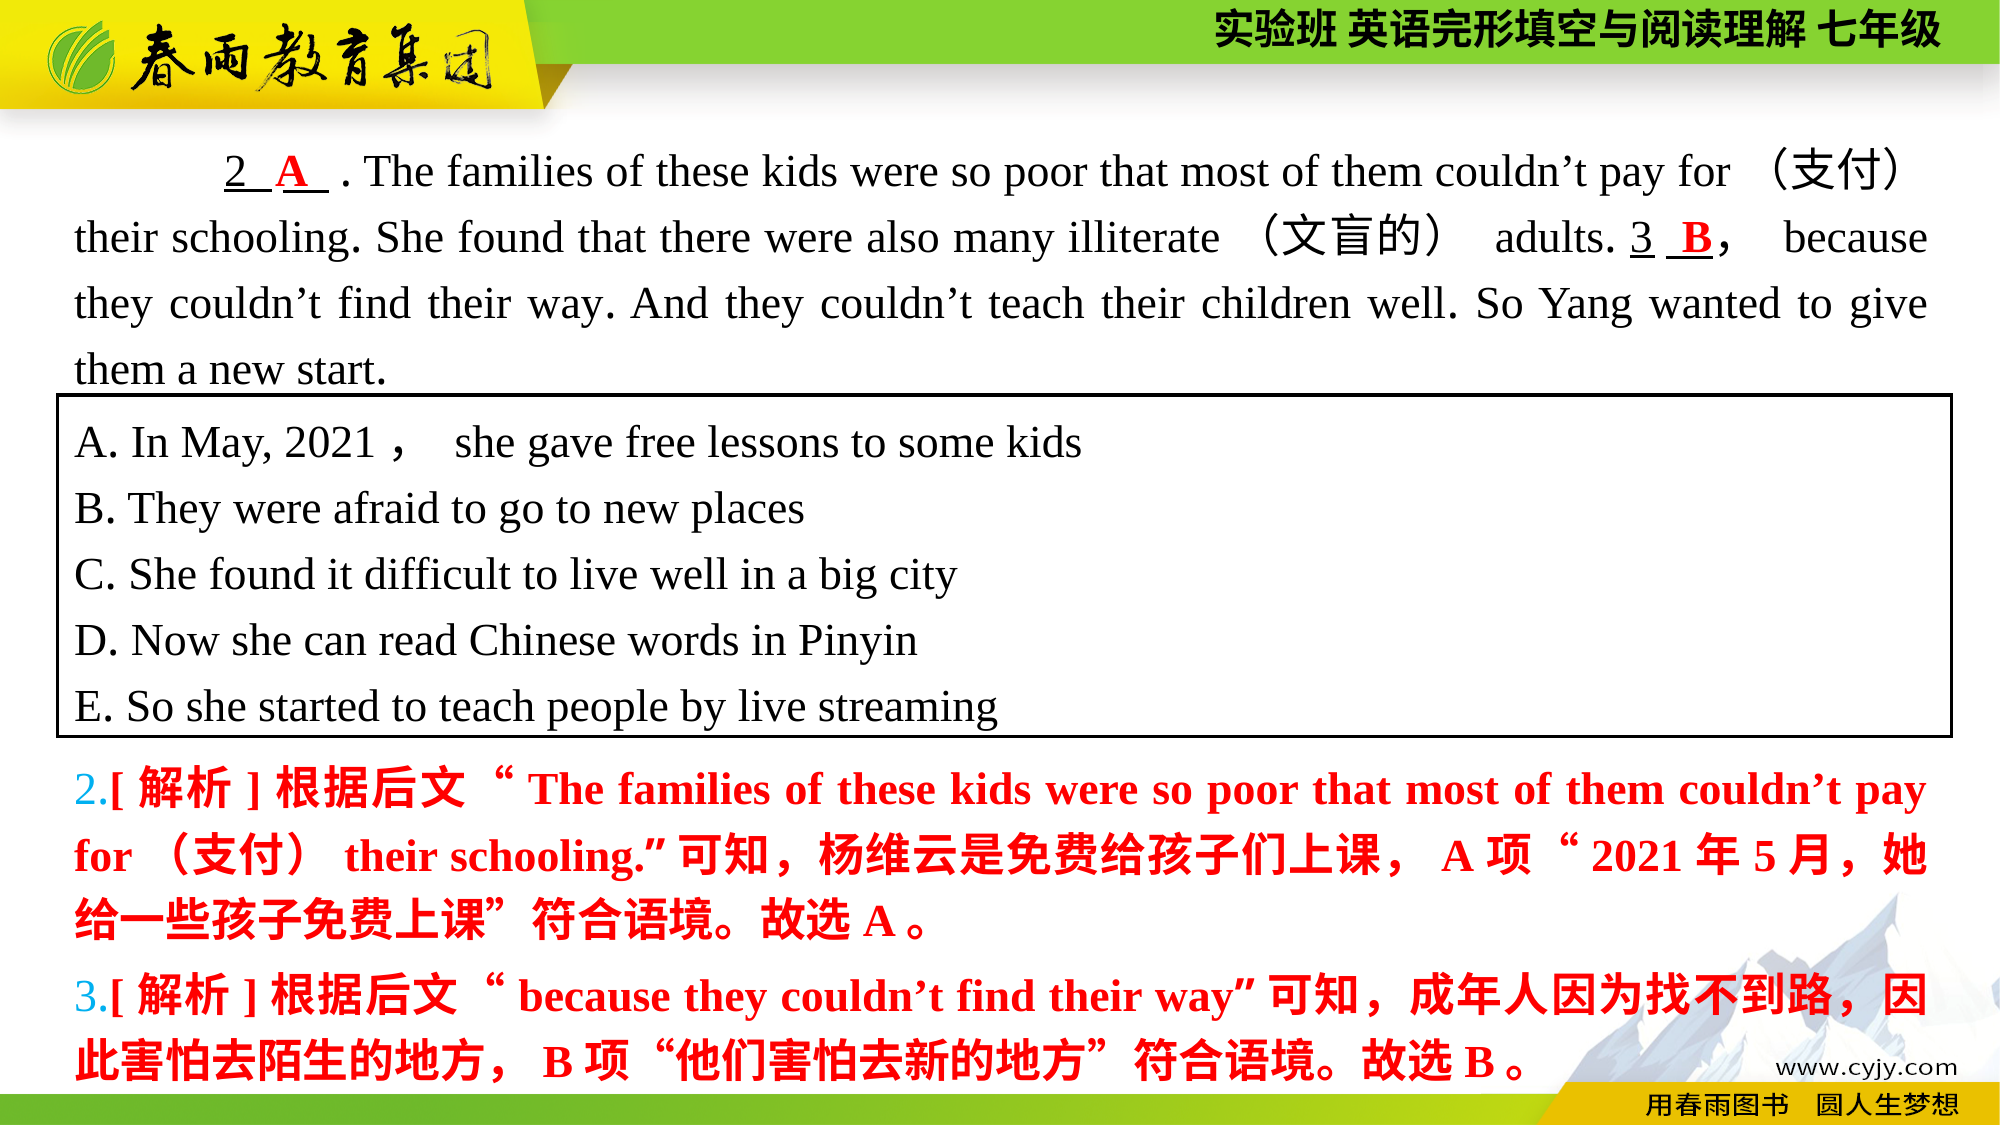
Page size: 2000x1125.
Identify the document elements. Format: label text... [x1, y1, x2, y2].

text_box 3.[解析]根据后文“because they couldn’t find their way”可知，成年人因为找不到路，因此害怕去陌生的地方，B项“他们害怕去新的地方”符合语境。故选B。 [59, 947, 1944, 1095]
text_box [57, 394, 1952, 737]
text_box 2.[解析]根据后文“The families of these kids were so poor that most of them couldn’t pay for（支付）their schooling.”可知，杨维云是免费给孩子们上课，A项“2021年5月，她给一些孩子免费上课”符合语境。故选A。 [59, 740, 1944, 947]
text_box B [1667, 188, 1728, 270]
text_box A [260, 122, 323, 204]
picture [0, 0, 2000, 1125]
list 2 . The families of these kids were so poor that most of them couldn’t pay for（支付） their schooling. She found that there were also many illiterate（文盲的） adults. 3 ， because they couldn’t find their way. And they couldn’t teach their children well. So Yang wanted to give them a new start. [59, 122, 1944, 393]
